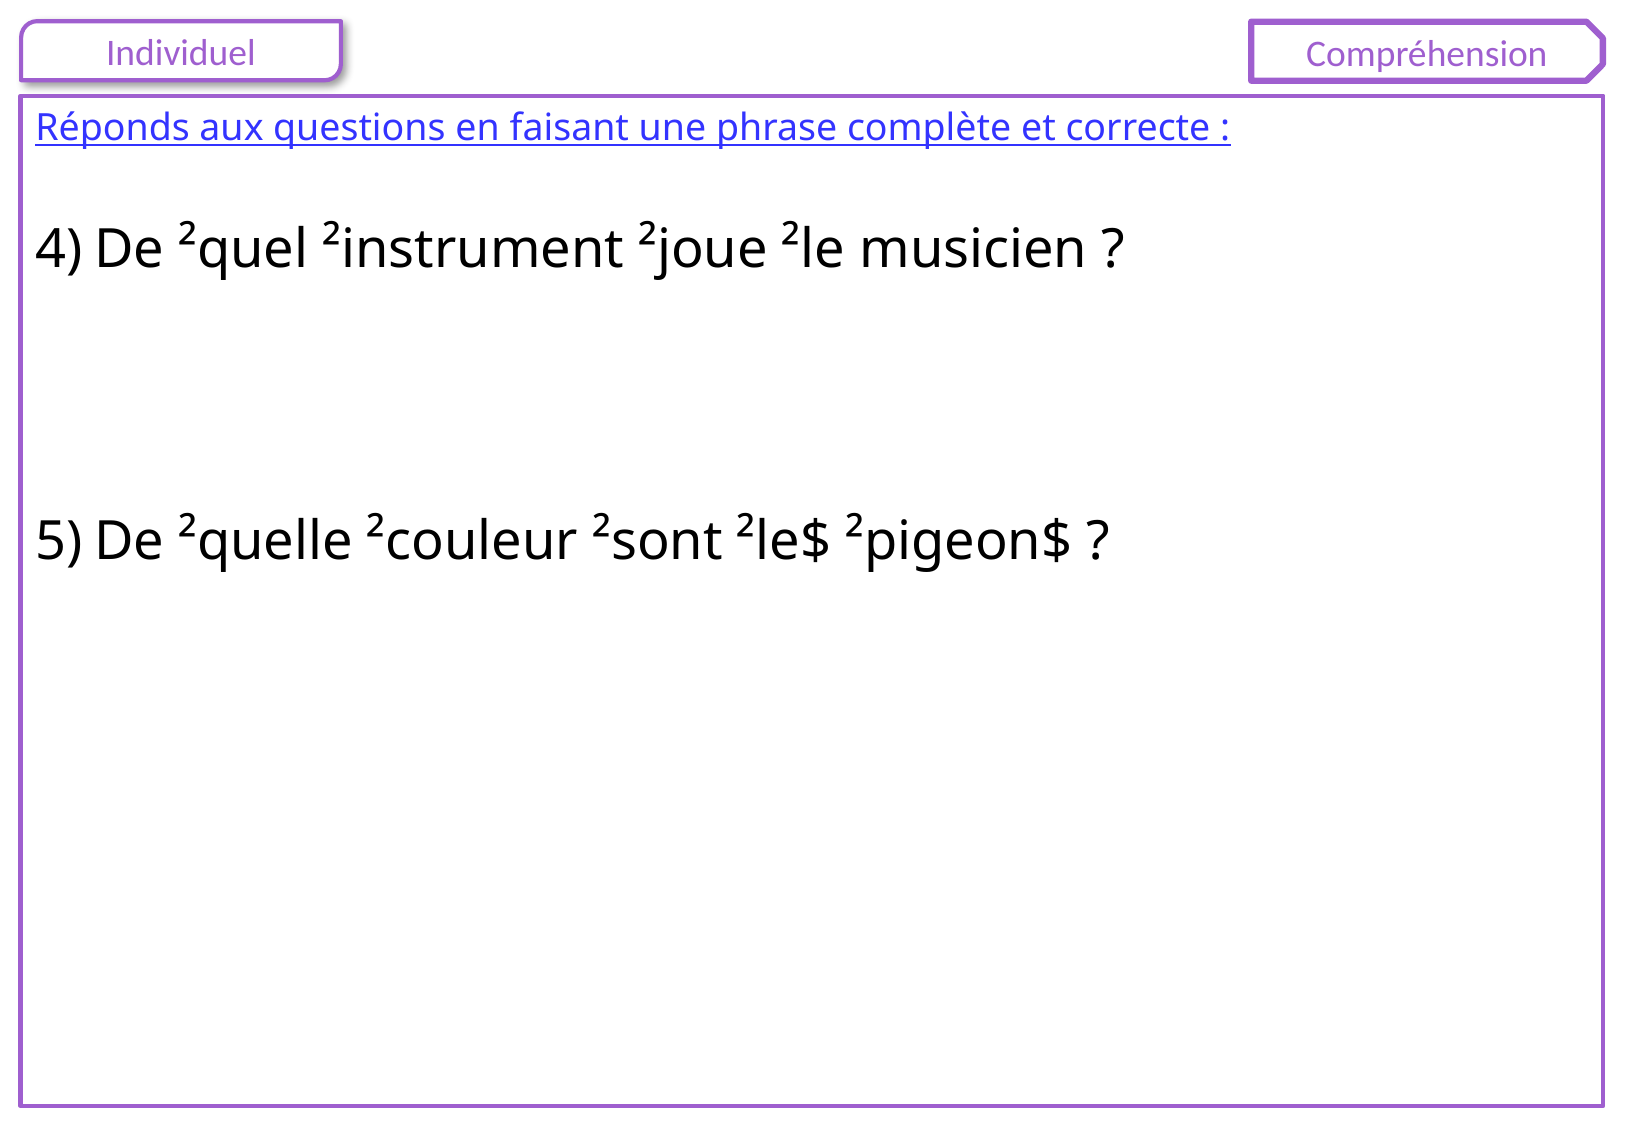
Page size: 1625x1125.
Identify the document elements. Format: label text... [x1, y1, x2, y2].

list Compréhension [1251, 21, 1603, 81]
list Réponds aux questions en faisant une phrase complète et correcte : De ²quel ²instrument ²joue ²le musicien ? De ²quelle ²couleur ²sont ²le$ ²pigeon$ ? [18, 94, 1605, 1108]
